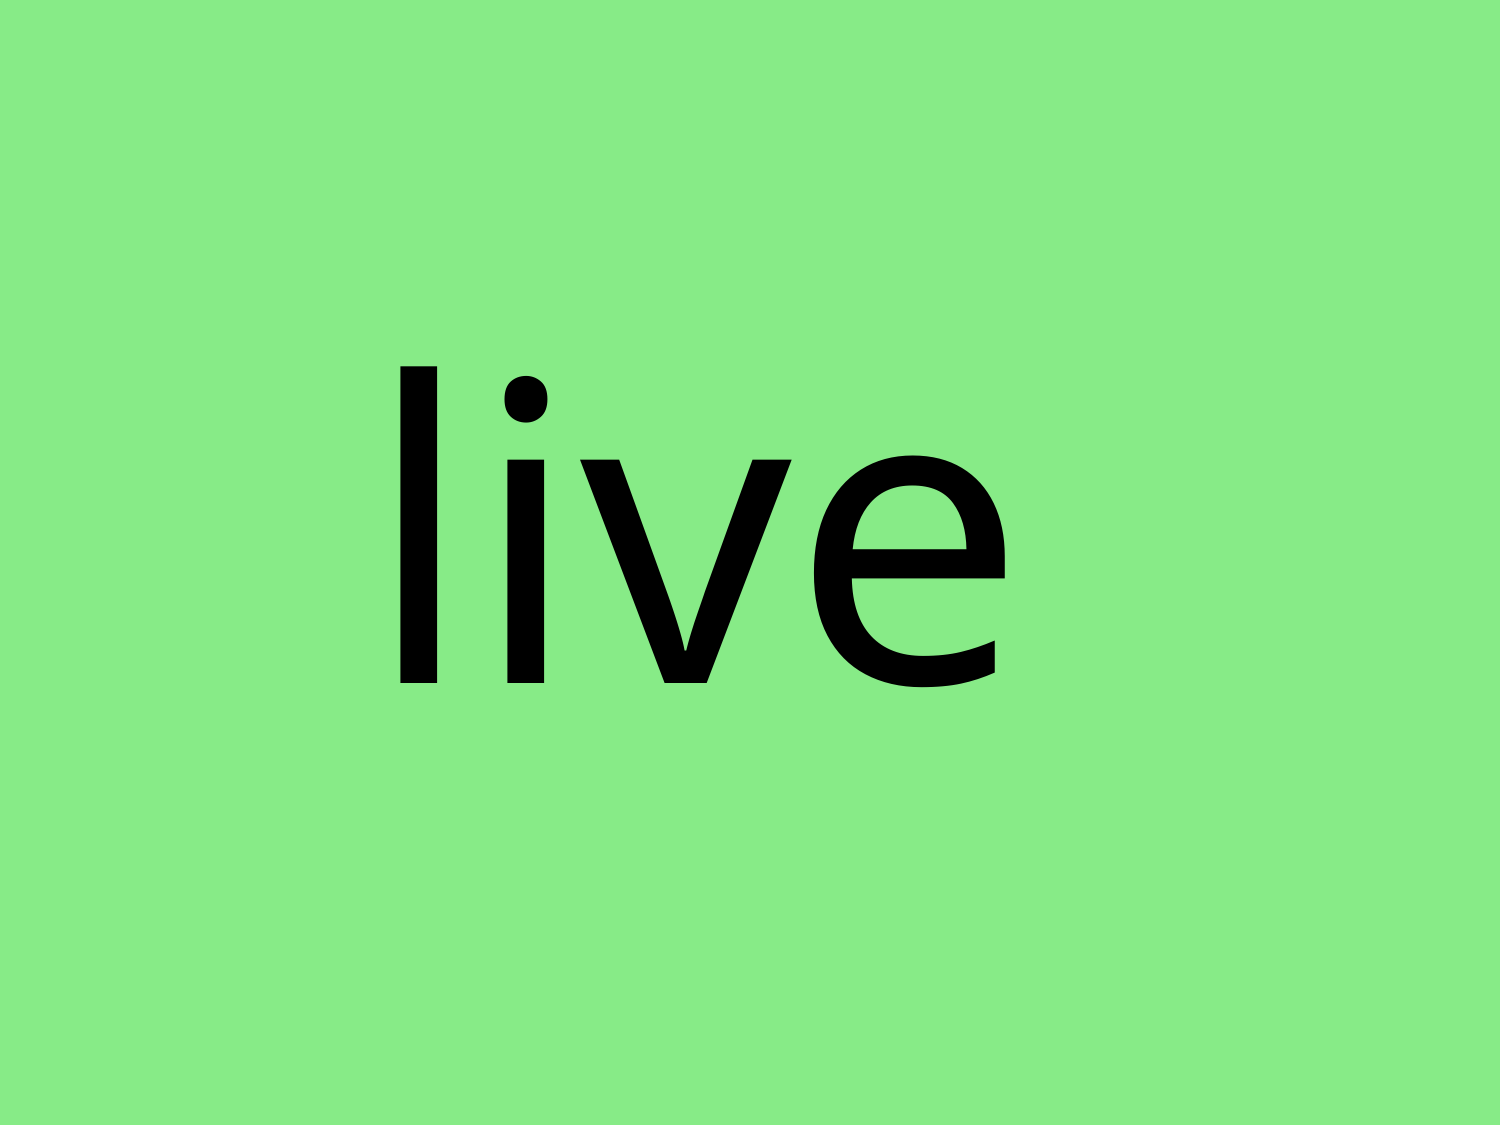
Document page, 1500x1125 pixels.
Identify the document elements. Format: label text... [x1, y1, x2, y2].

text_box live [41, 259, 1459, 775]
